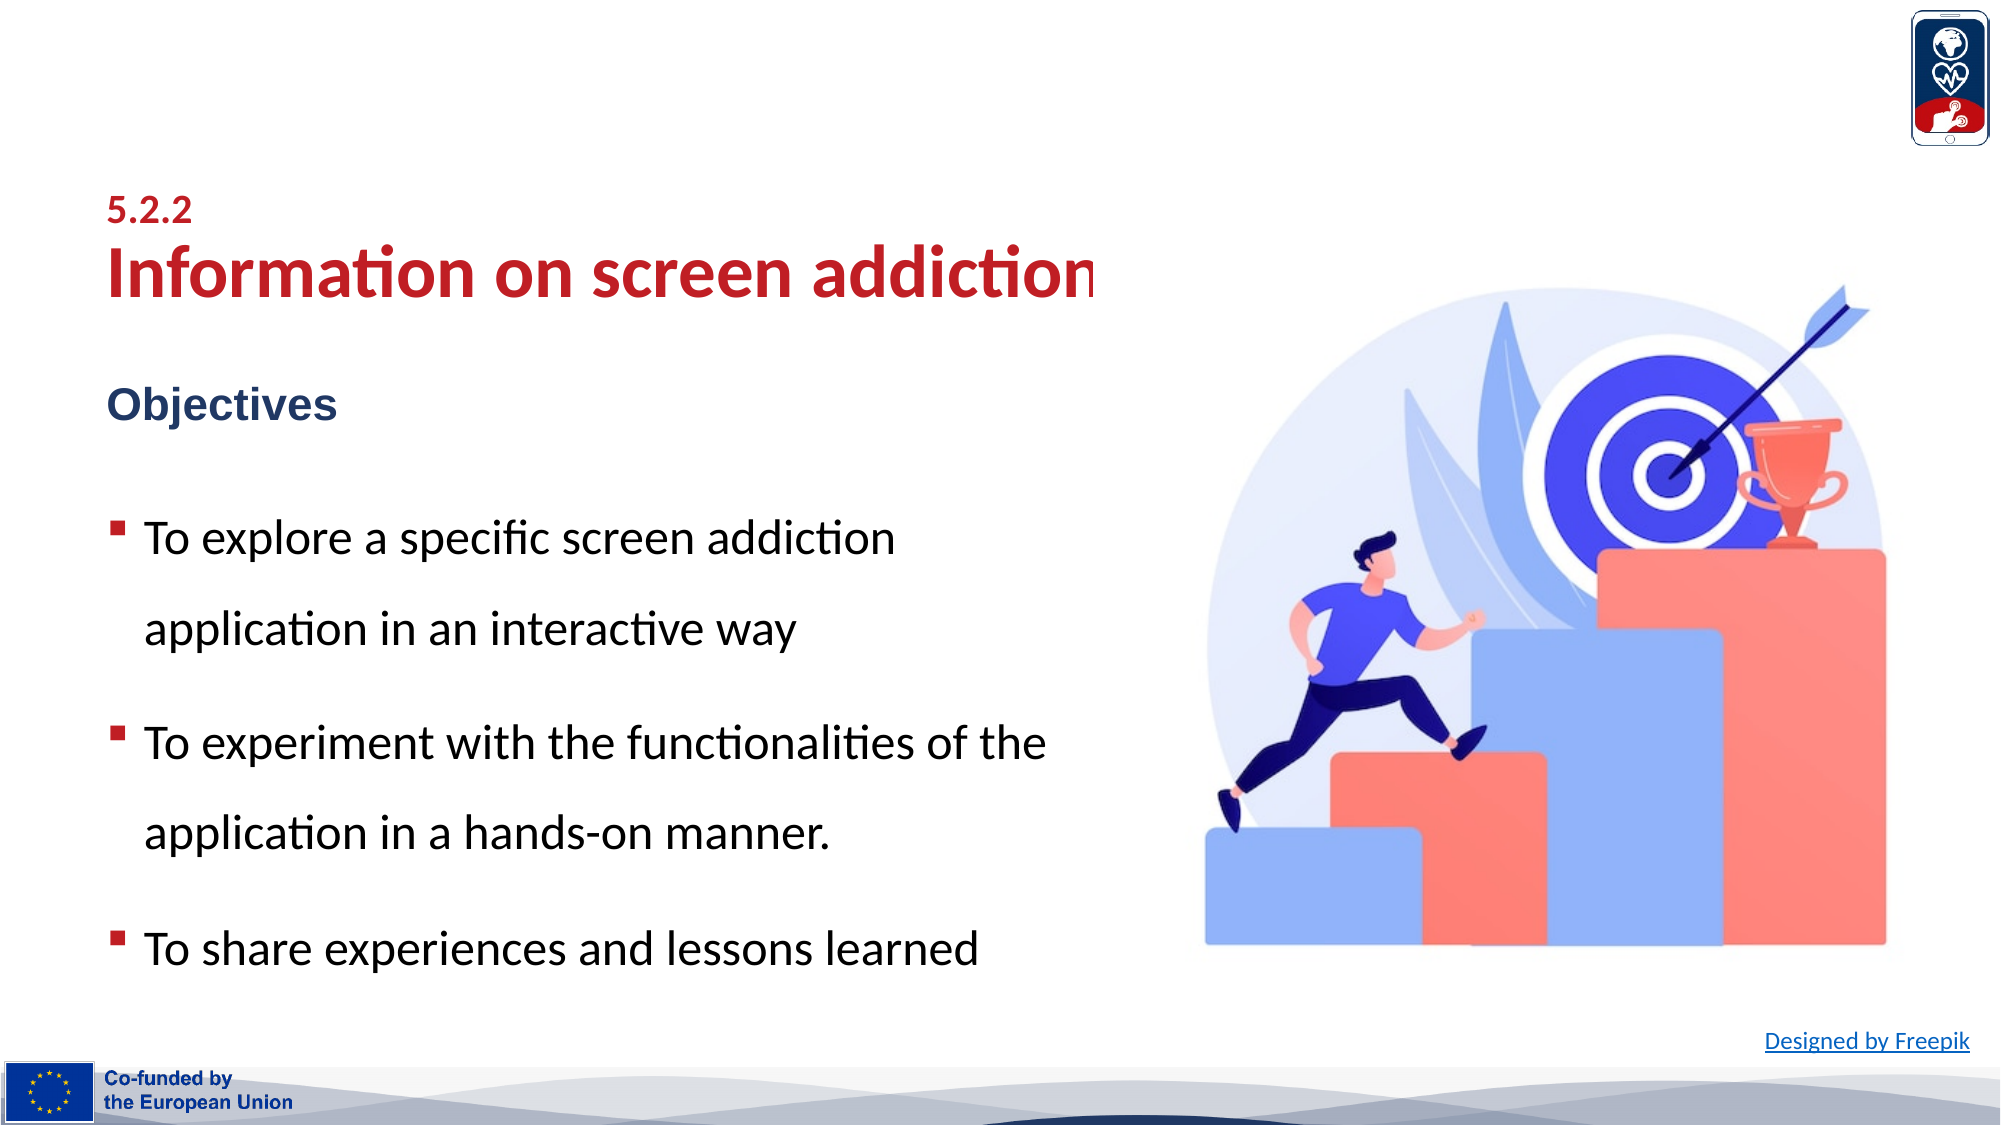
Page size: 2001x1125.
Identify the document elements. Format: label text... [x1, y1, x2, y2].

list Objectives [91, 354, 938, 437]
title 5.2.2 Information on screen addiction [91, 177, 1093, 324]
text_box Designed by Freepik [984, 1016, 1985, 1062]
list To explore a specific screen addiction application in an interactive way To experiment with the functionalities of the application in a hands-on manner. To share experiences and lessons learned [91, 467, 1093, 1037]
picture [1093, 177, 1999, 1054]
picture [1911, 10, 1990, 146]
picture [0, 1058, 2001, 1125]
